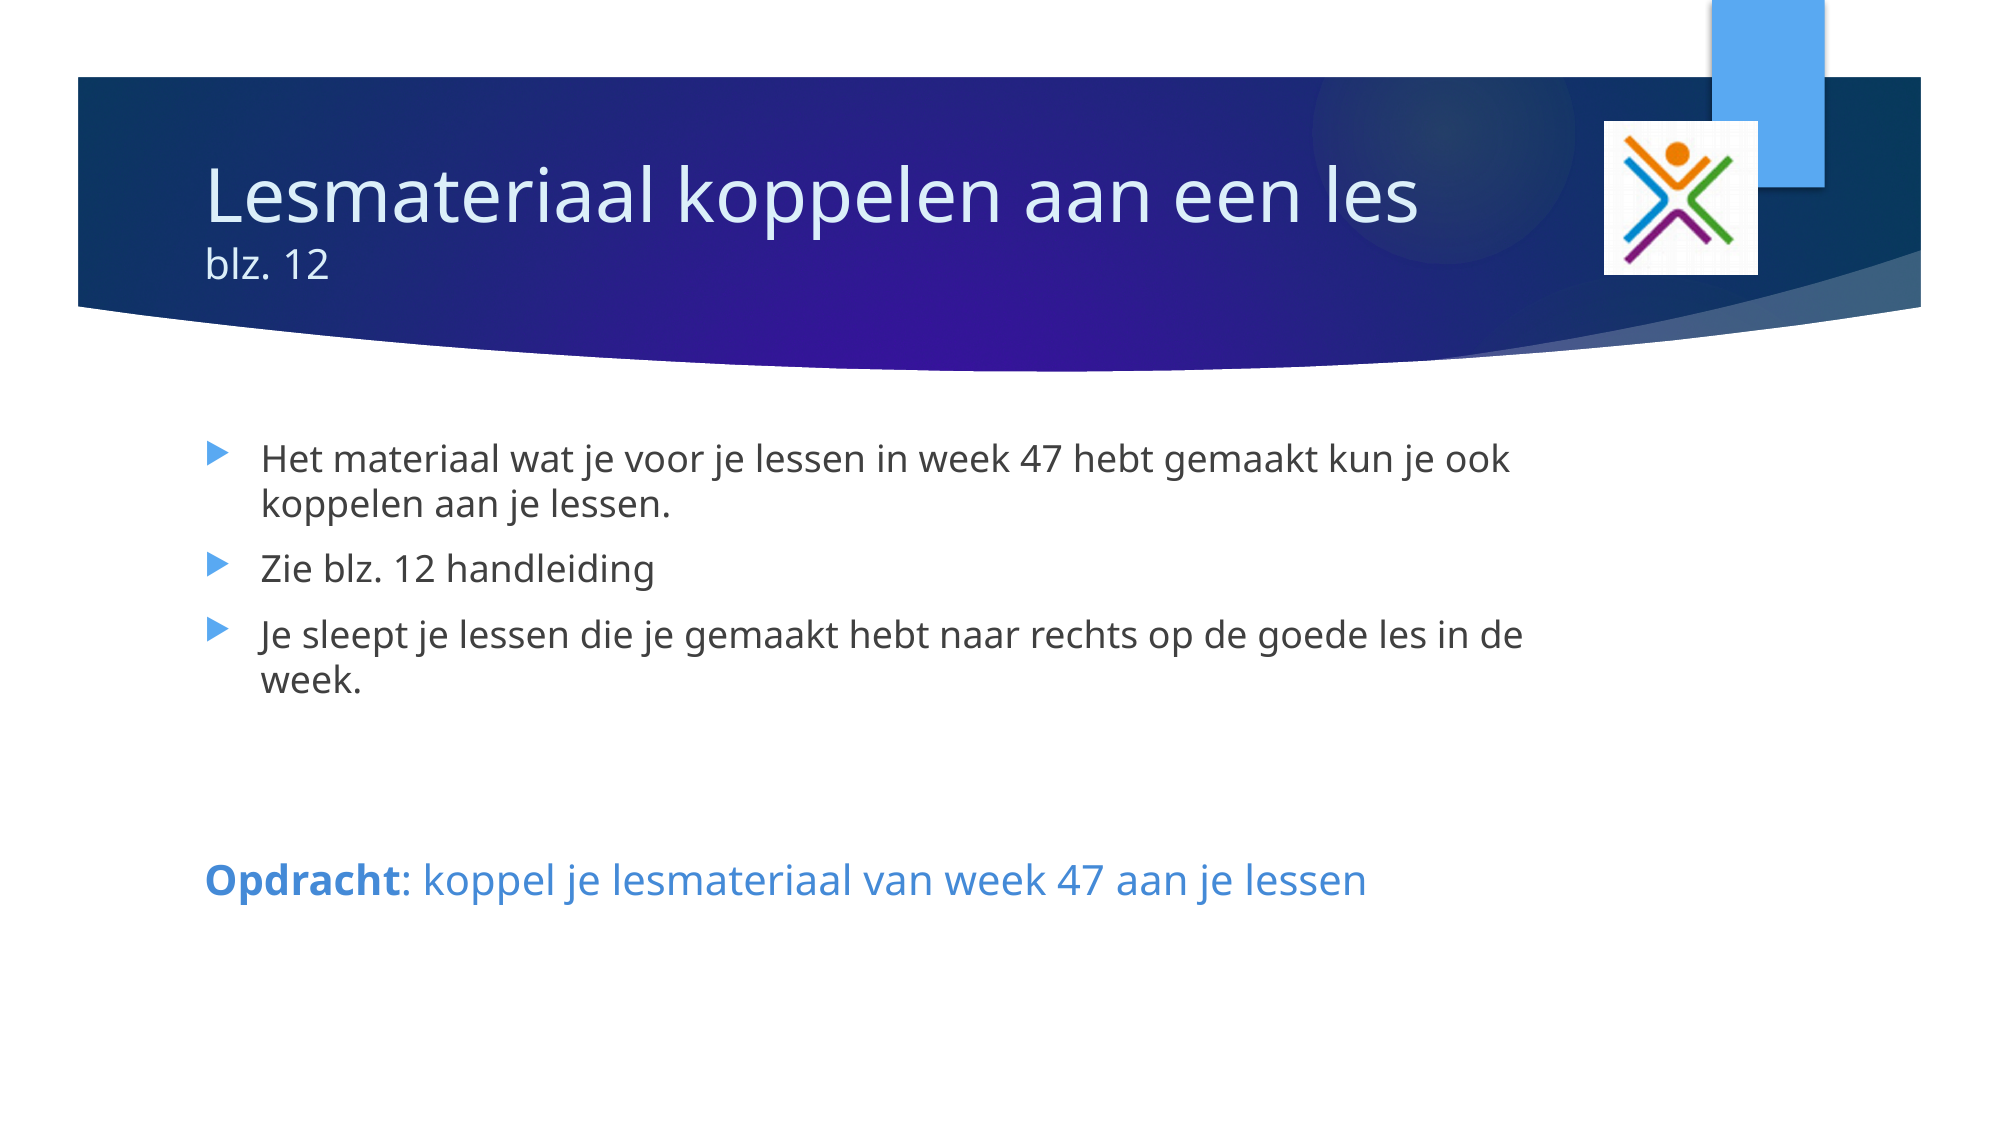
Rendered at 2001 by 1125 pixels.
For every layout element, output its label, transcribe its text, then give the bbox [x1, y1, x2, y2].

title Lesmateriaal koppelen aan een les blz. 12 [189, 159, 1598, 276]
picture [1604, 121, 1759, 276]
list Het materiaal wat je voor je lessen in week 47 hebt gemaakt kun je ook koppelen aan je lessen. Zie blz. 12 handleiding Je sleept je lessen die je gemaakt hebt naar rechts op de goede les in de week. Opdracht: koppel je lesmateriaal van week 47 aan je lessen [189, 427, 1638, 988]
